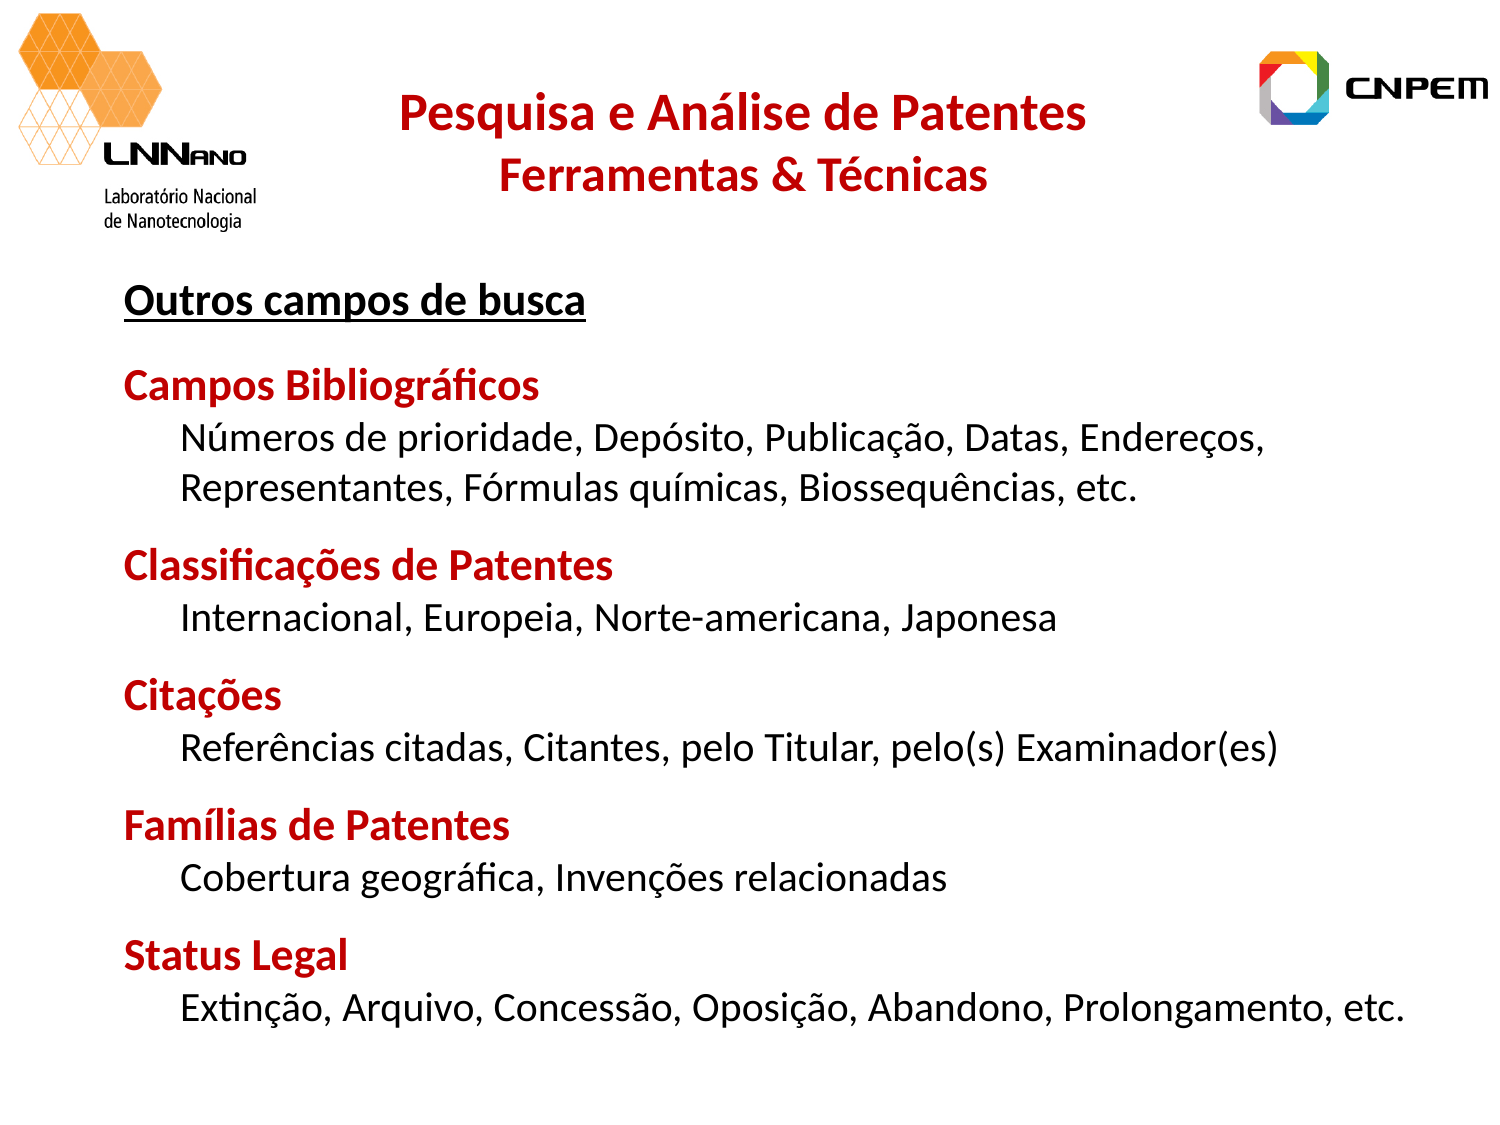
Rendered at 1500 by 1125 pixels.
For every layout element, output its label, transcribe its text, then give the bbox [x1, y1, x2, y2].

list Outros campos de busca Campos Bibliográficos Números de prioridade, Depósito, Publicação, Datas, Endereços, Representantes, Fórmulas químicas, Biossequências, etc. Classificações de Patentes Internacional, Europeia, Norte-americana, Japonesa Citações Referências citadas, Citantes, pelo Titular, pelo(s) Examinador(es) Famílias de Patentes Cobertura geográfica, Invenções relacionadas Status Legal Extinção, Arquivo, Concessão, Oposição, Abandono, Prolongamento, etc. [108, 262, 1459, 1047]
title Pesquisa e Análise de Patentes Ferramentas & Técnicas [75, 45, 1425, 233]
picture [0, 11, 1500, 232]
